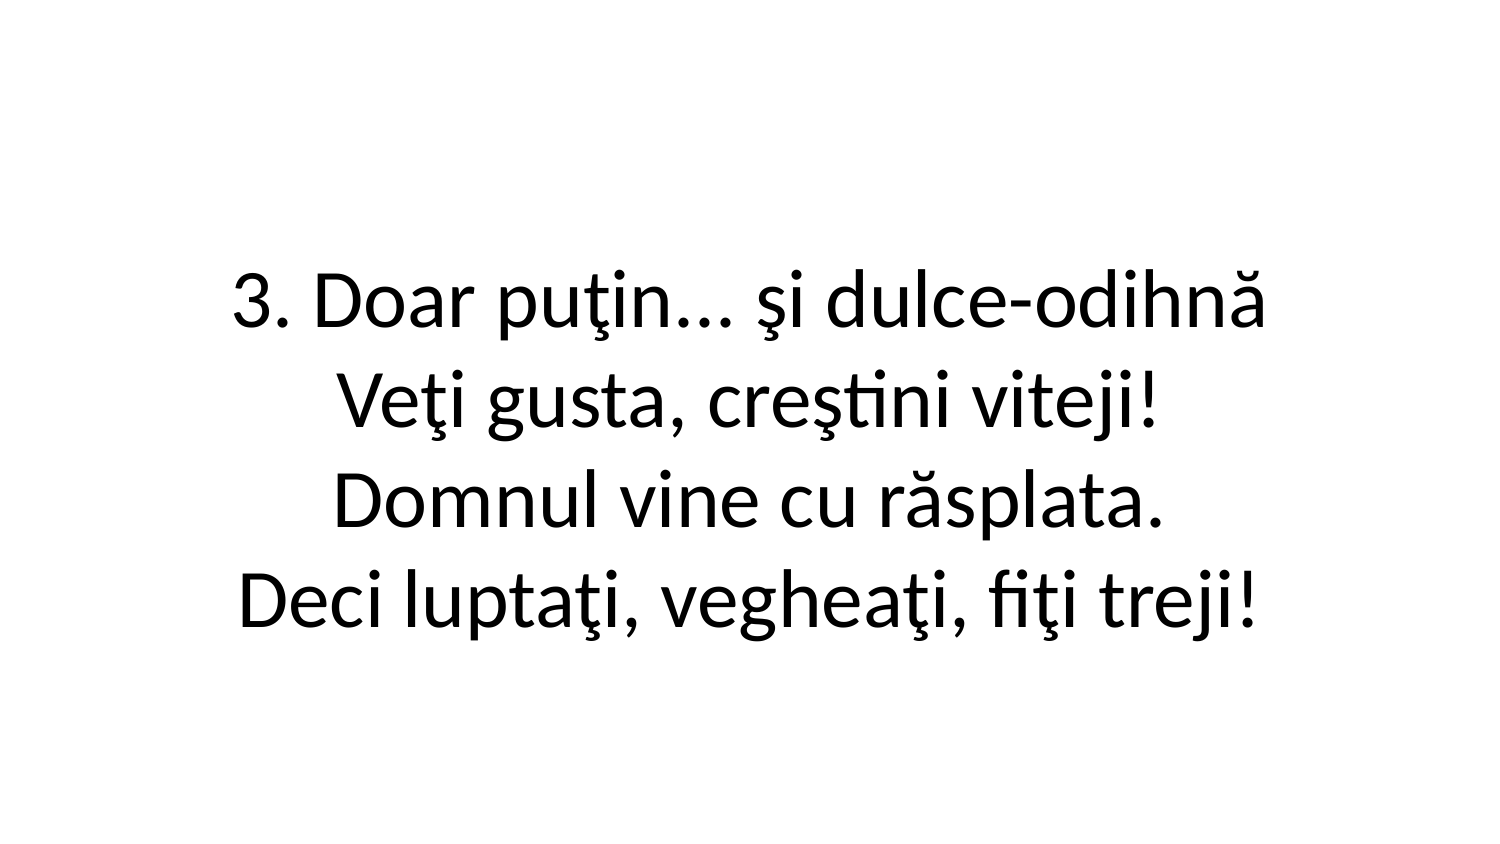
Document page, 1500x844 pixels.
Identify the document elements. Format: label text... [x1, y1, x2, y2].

text_box 3. Doar puţin... şi dulce-odihnă Veţi gusta, creştini viteji! Domnul vine cu răsplata. Deci luptaţi, vegheaţi, fiţi treji! [215, 192, 1284, 652]
